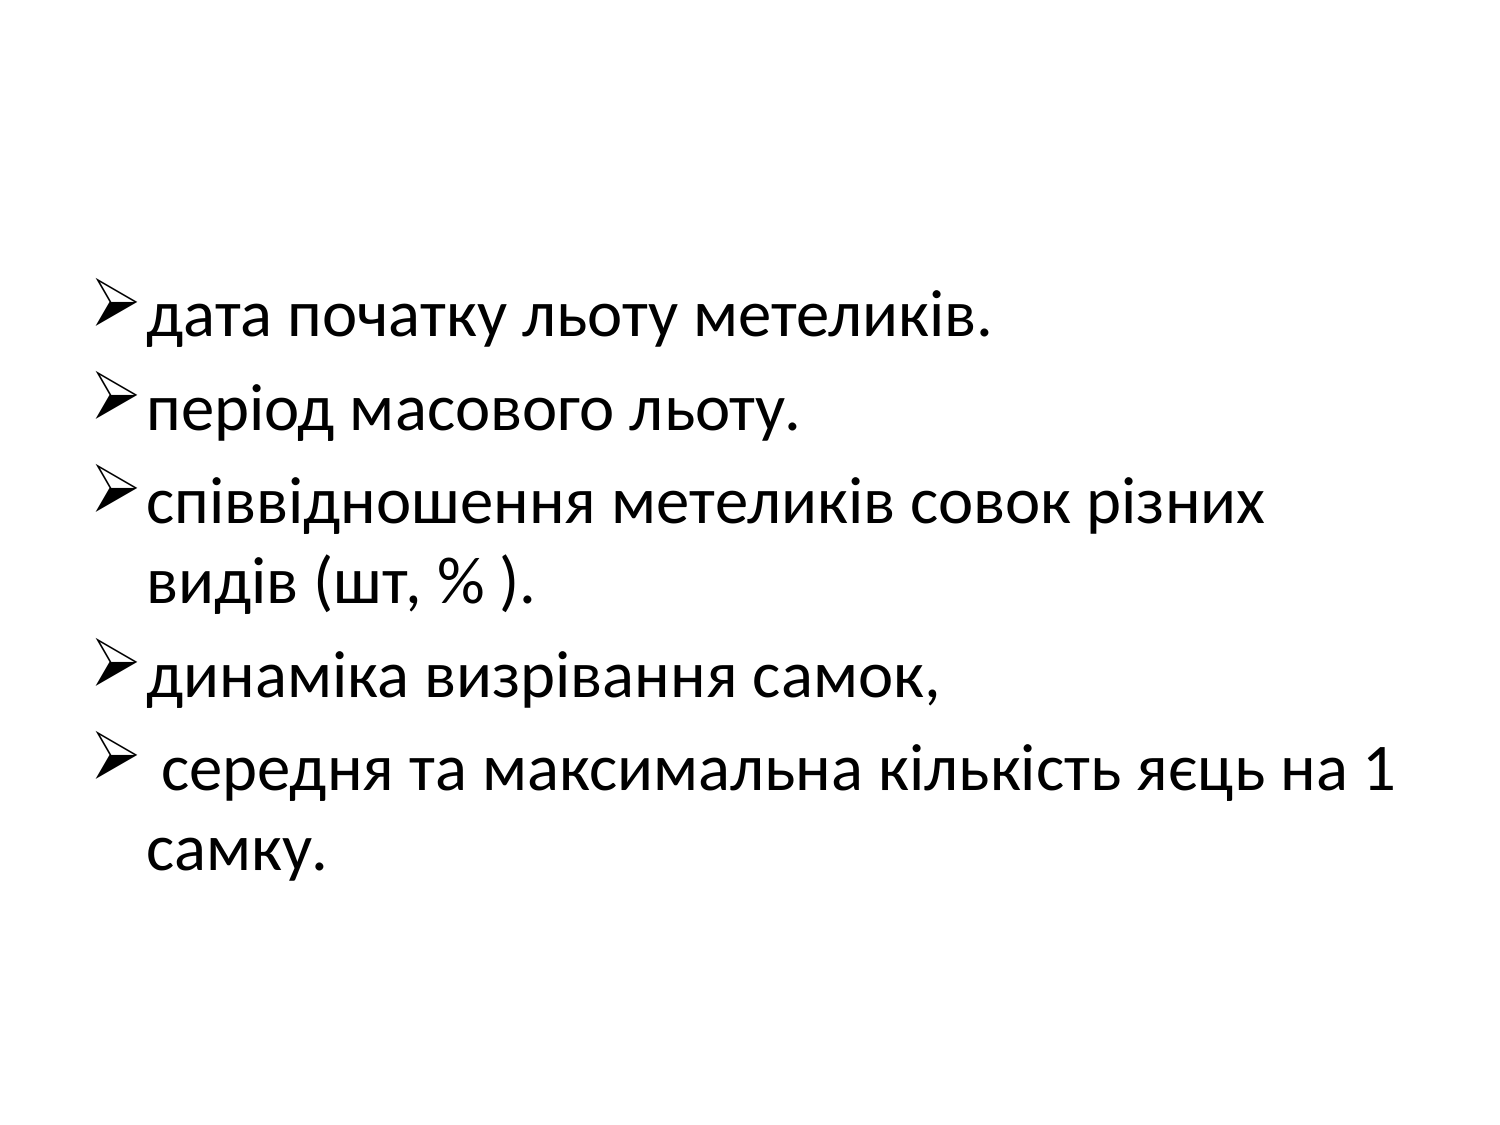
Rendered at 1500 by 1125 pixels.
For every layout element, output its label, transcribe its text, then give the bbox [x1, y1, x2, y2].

list дата початку льоту метеликів. період масового льоту. співвідношення метеликів совок різних видів (шт, % ). динаміка визрівання самок, середня та максимальна кількість яєць на 1 самку. [75, 262, 1425, 1005]
